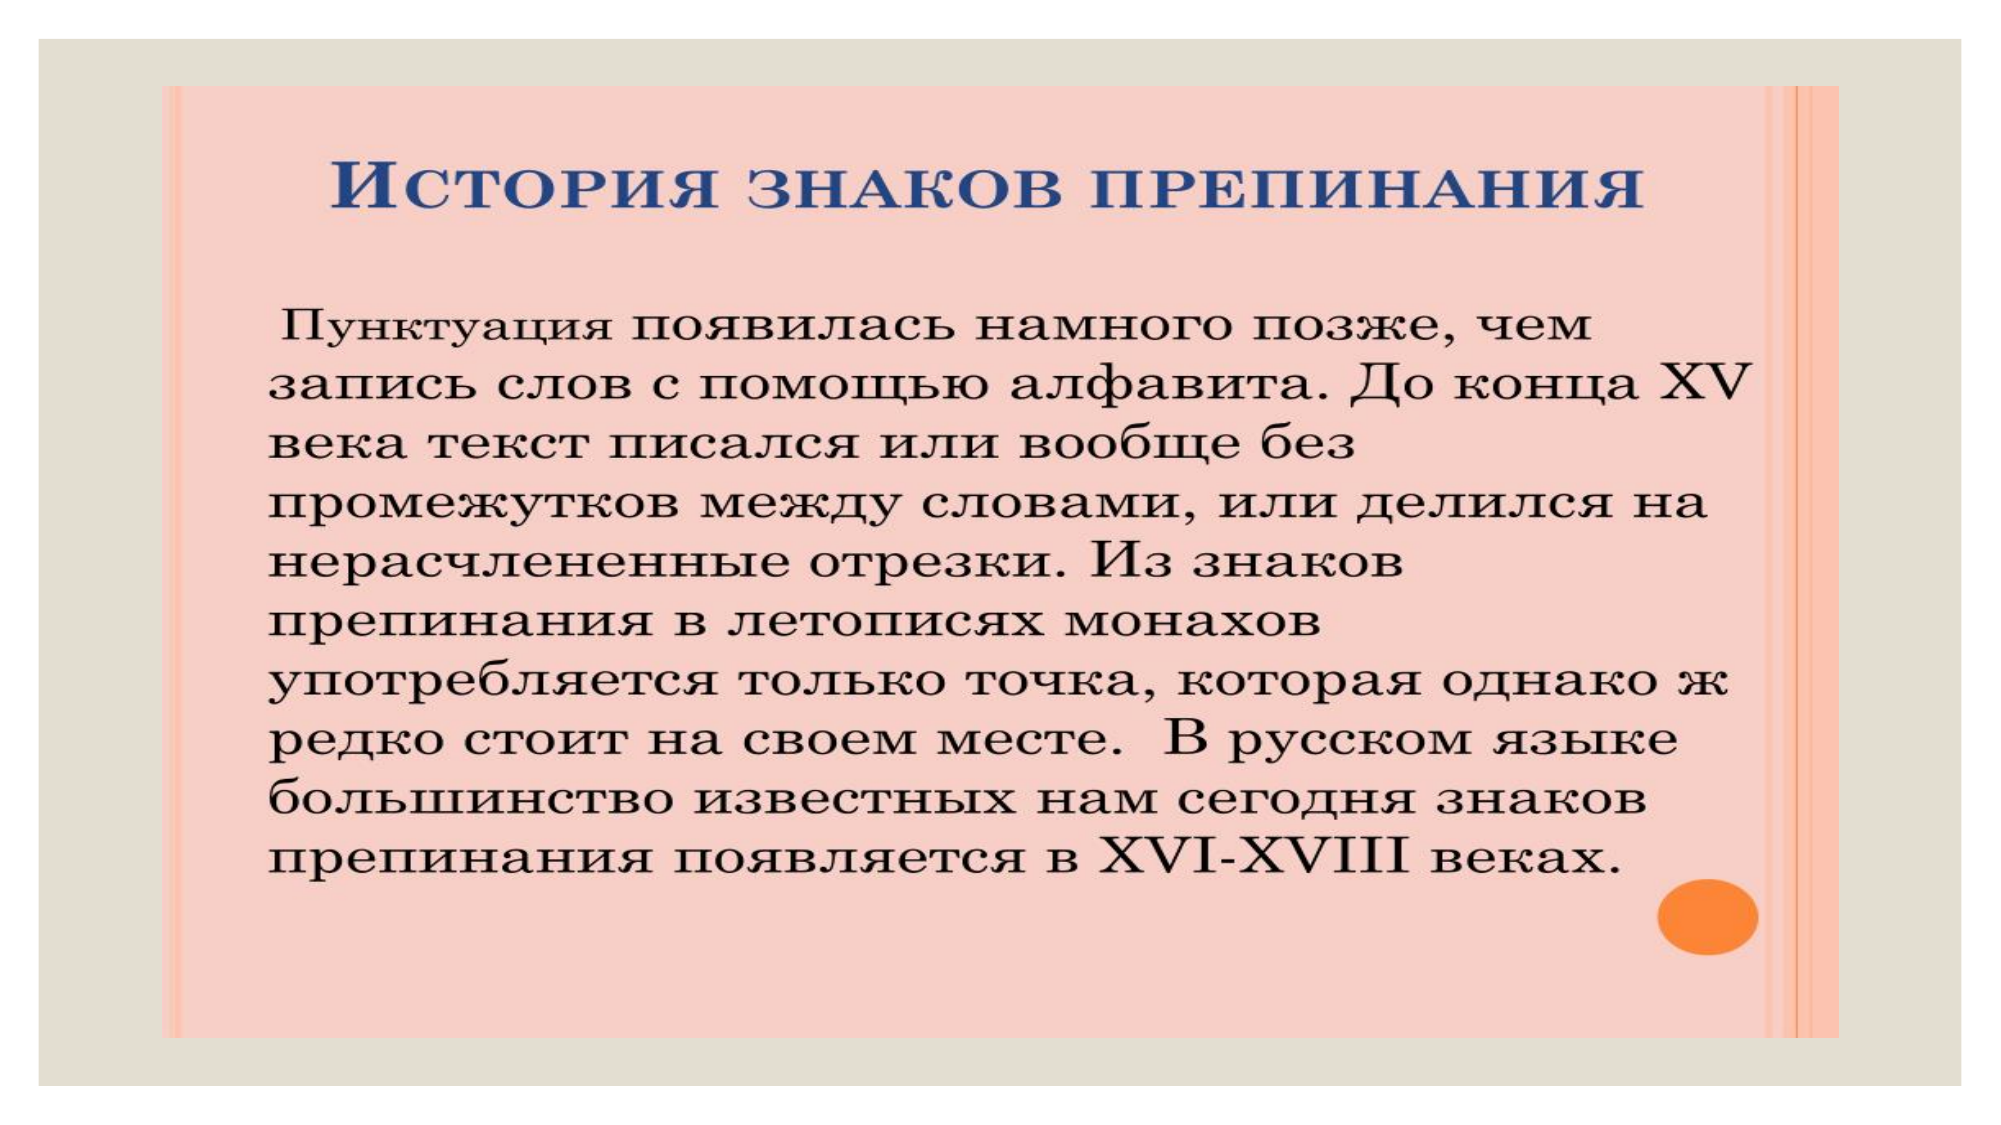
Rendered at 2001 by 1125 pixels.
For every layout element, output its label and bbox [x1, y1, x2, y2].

list [162, 87, 1839, 1038]
